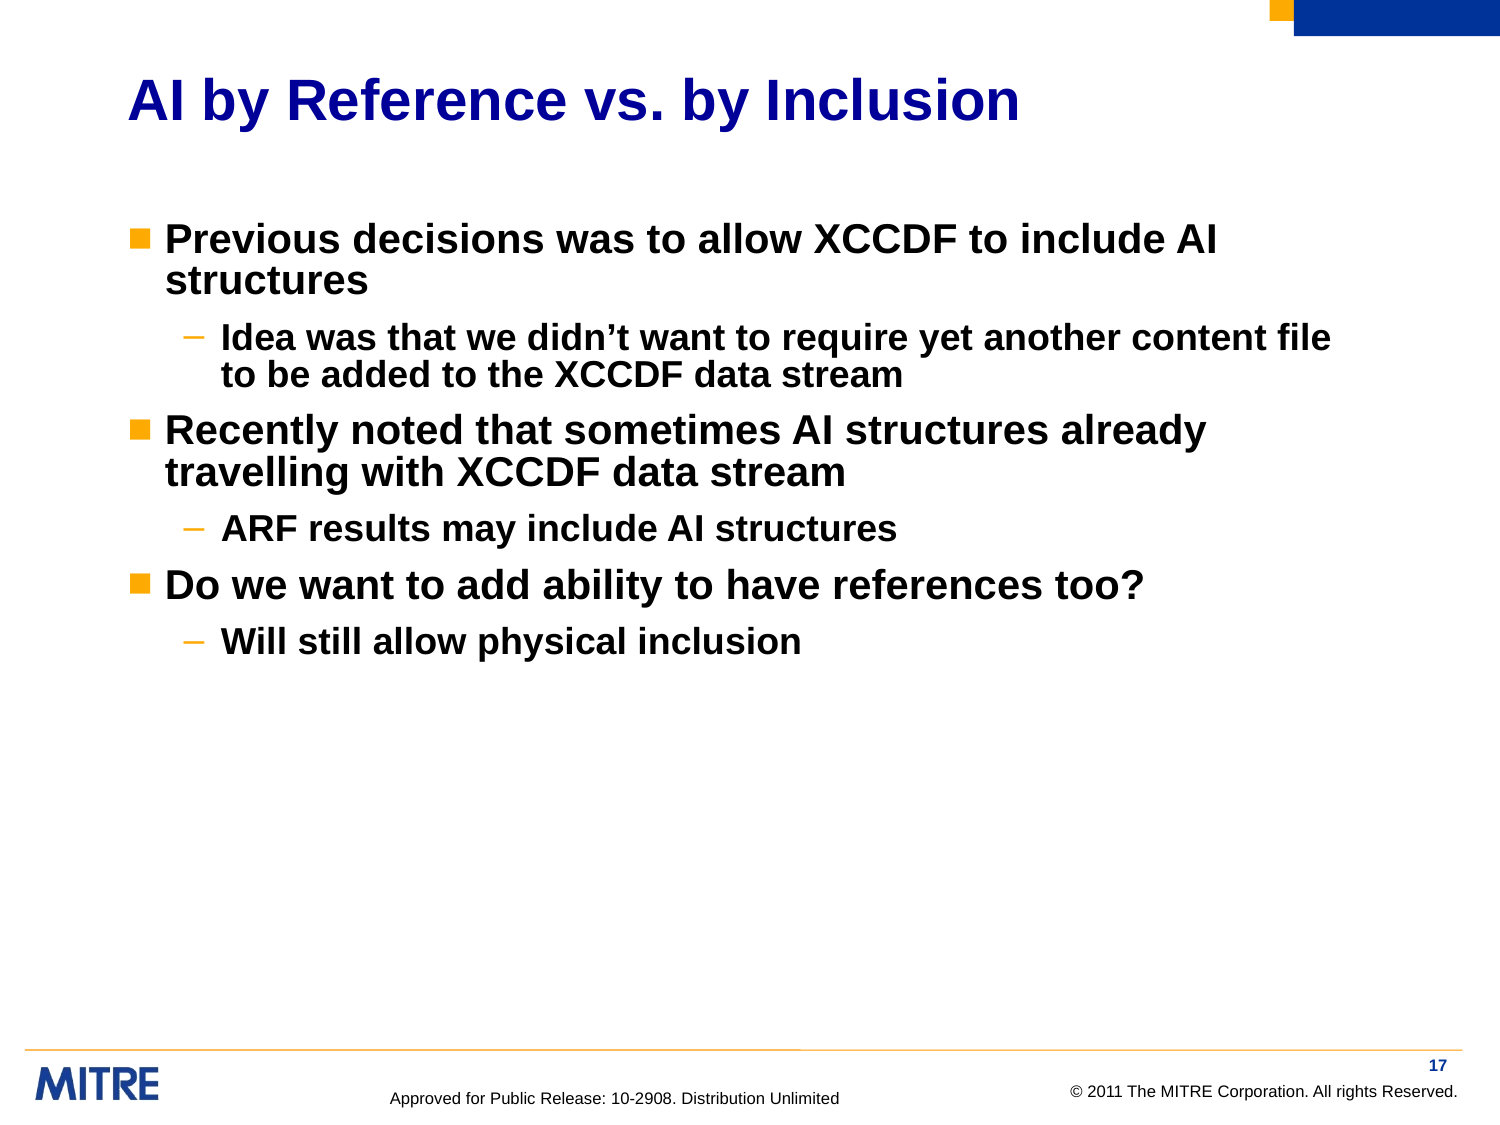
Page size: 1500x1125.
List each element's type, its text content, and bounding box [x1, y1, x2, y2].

slide_number 17 [1374, 1049, 1463, 1076]
title AI by Reference vs. by Inclusion [112, 62, 1288, 151]
picture [30, 1064, 163, 1106]
list Previous decisions was to allow XCCDF to include AI structures Idea was that we didn’t want to require yet another content file to be added to the XCCDF data stream Recently noted that sometimes AI structures already travelling with XCCDF data stream ARF results may include AI structures Do we want to add ability to have references too? Will still allow physical inclusion [112, 212, 1376, 1002]
